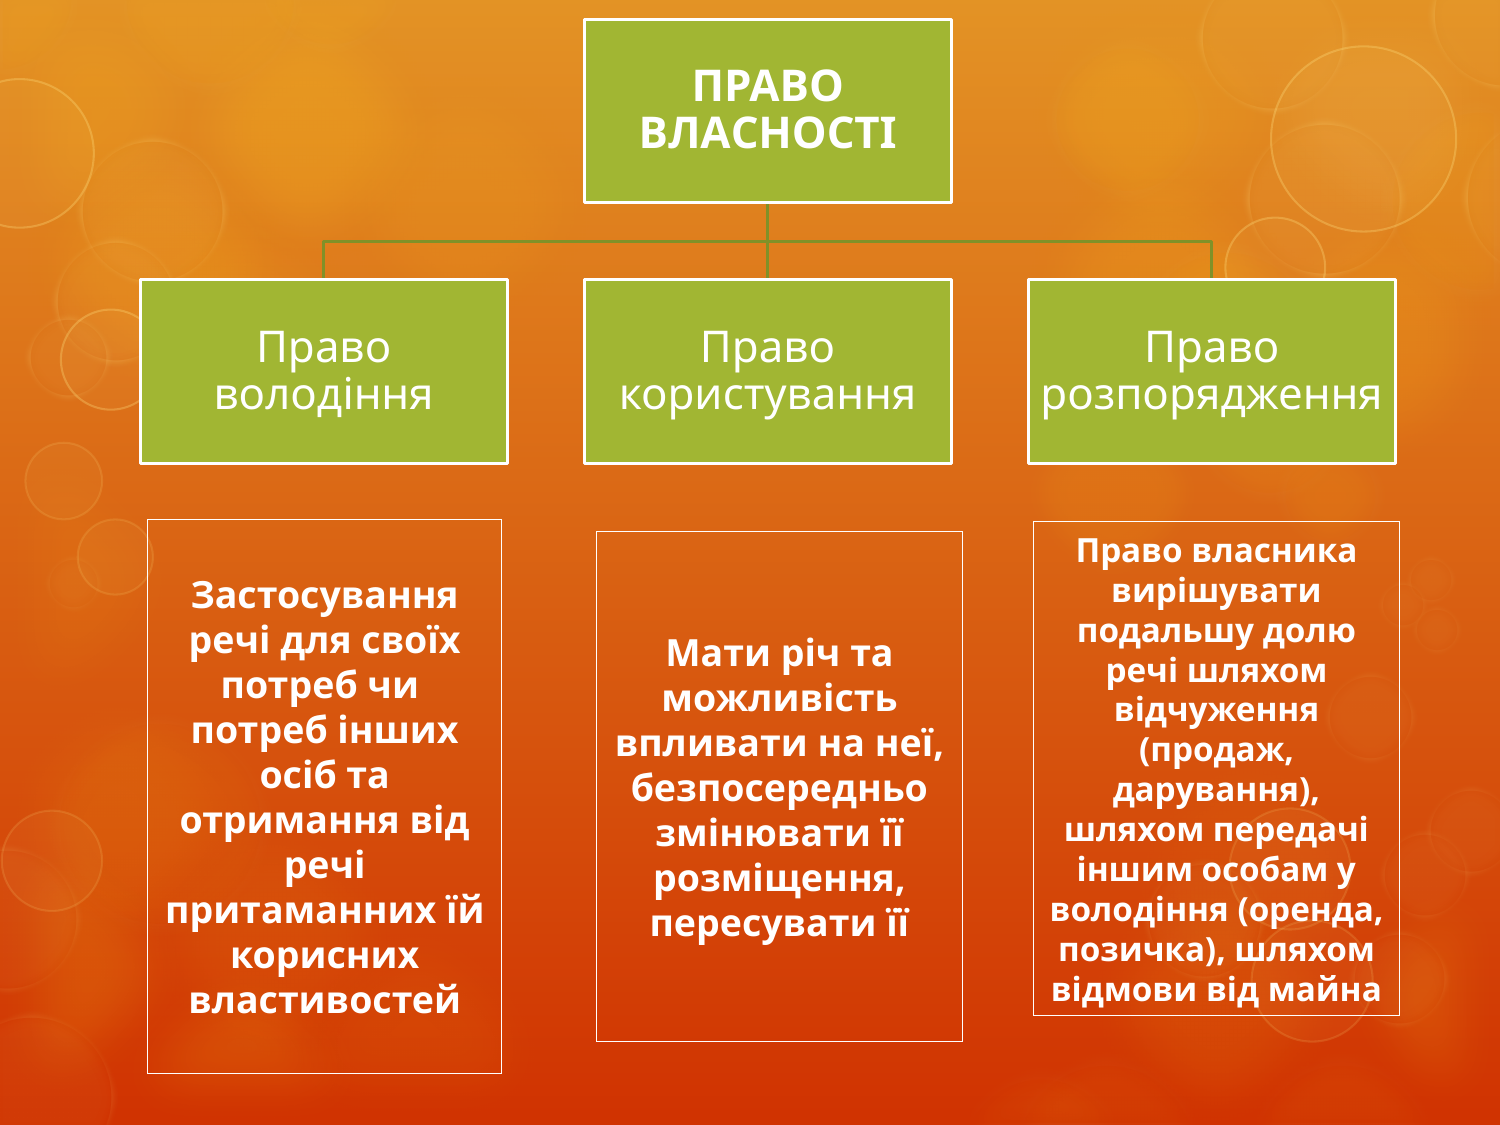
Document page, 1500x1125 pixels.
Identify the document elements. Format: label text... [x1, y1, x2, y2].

text_box Застосування речі для своїх потреб чи потреб інших осіб та отримання від речі притаманних їй корисних властивостей [147, 519, 502, 1074]
text_box Мати річ та можливість впливати на неї, безпосередньо змінювати її розміщення, пересувати її [596, 531, 963, 1042]
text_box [76, 18, 1460, 464]
text_box Право власника вирішувати подальшу долю речі шляхом відчуження (продаж, дарування), шляхом передачі іншим особам у володіння (оренда, позичка), шляхом відмови від майна [1033, 521, 1400, 1016]
